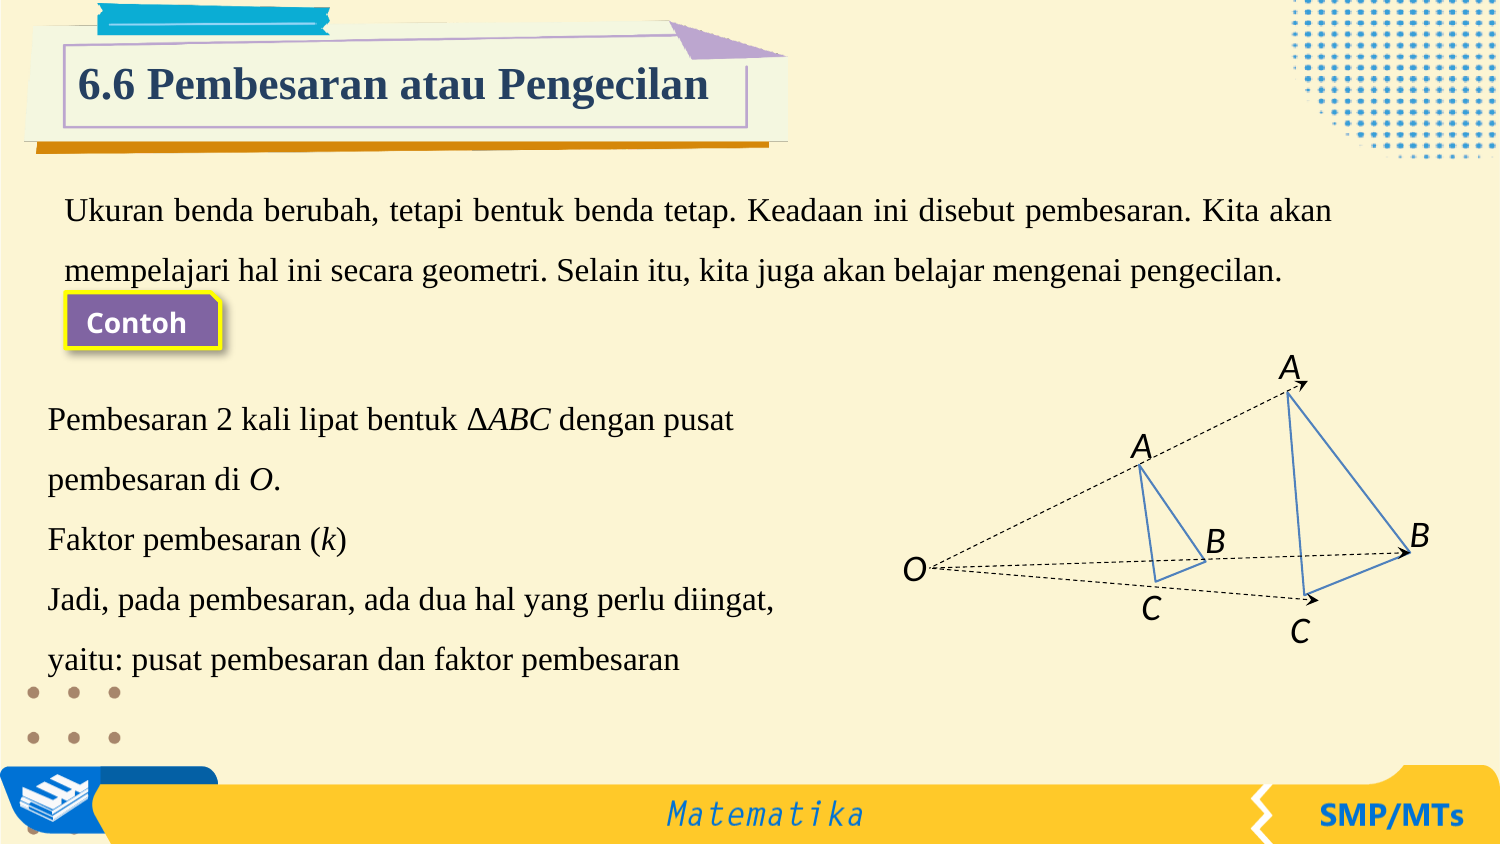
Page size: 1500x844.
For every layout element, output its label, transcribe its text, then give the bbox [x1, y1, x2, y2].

text_box Ukuran benda berubah, tetapi bentuk benda tetap. Keadaan ini disebut pembesaran. Kita akan mempelajari hal ini secara geometri. Selain itu, kita juga akan belajar mengenai pengecilan. [49, 161, 1350, 296]
text_box Contoh [63, 290, 223, 351]
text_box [887, 334, 1460, 660]
picture [0, 0, 1500, 844]
